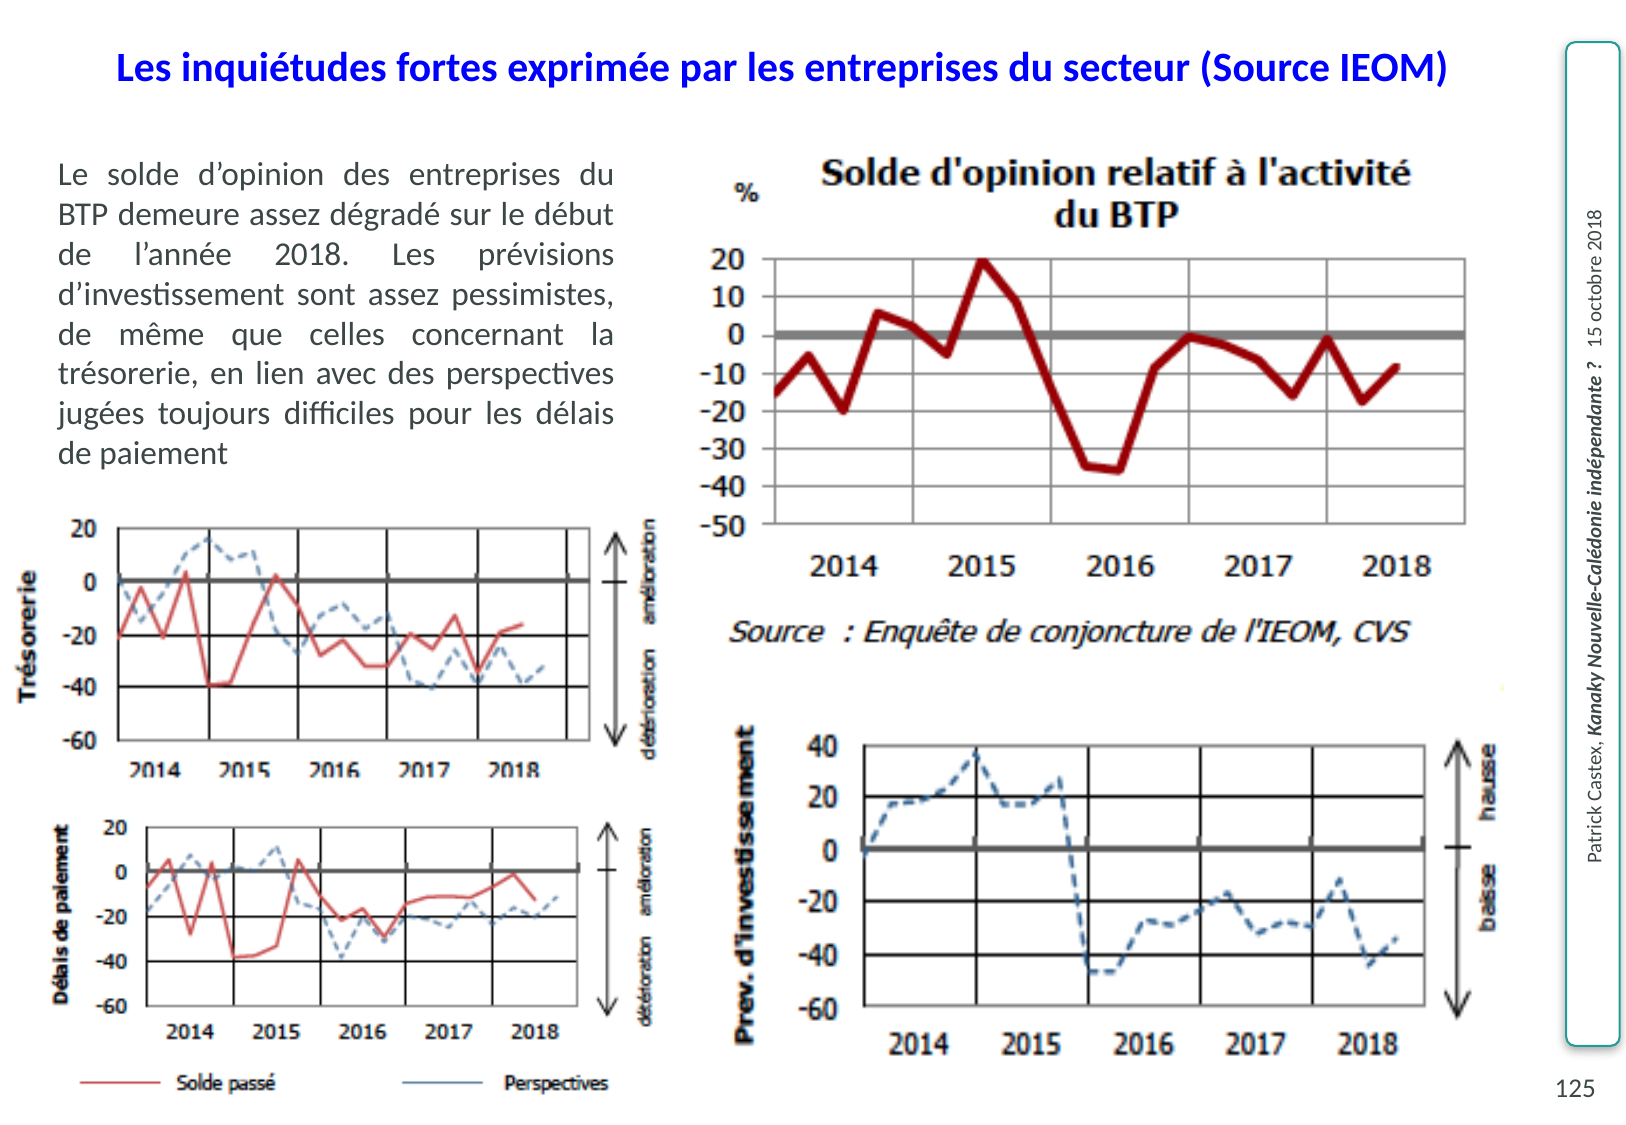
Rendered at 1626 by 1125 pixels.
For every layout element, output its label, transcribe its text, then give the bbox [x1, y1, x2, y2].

title Les inquiétudes fortes exprimée par les entreprises du secteur (Source IEOM) [101, 32, 1568, 120]
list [688, 125, 1505, 659]
picture [36, 795, 690, 1114]
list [13, 487, 690, 797]
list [708, 681, 1505, 1078]
list Le solde d’opinion des entreprises du BTP demeure assez dégradé sur le début de l’année 2018. Les prévisions d’investissement sont assez pessimistes, de même que celles concernant la trésorerie, en lien avec des perspectives jugées toujours difficiles pour les délais de paiement [43, 144, 631, 484]
